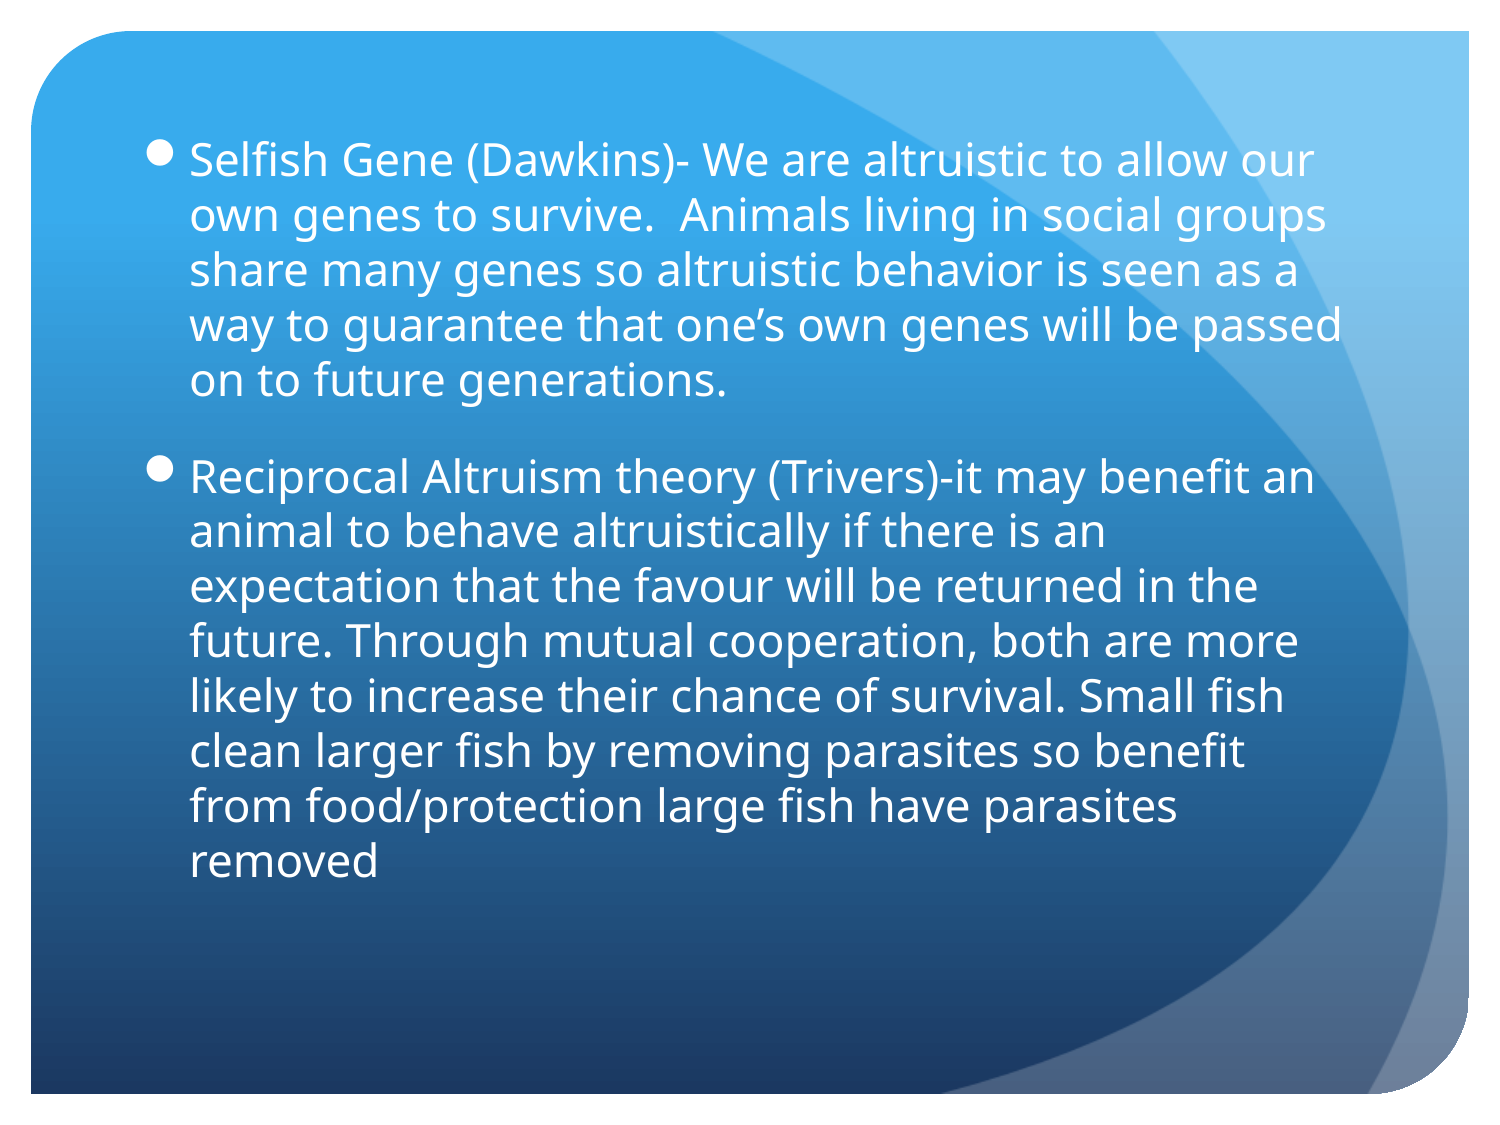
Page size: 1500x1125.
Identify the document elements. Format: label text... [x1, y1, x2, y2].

list Selfish Gene (Dawkins)- We are altruistic to allow our own genes to survive. Animals living in social groups share many genes so altruistic behavior is seen as a way to guarantee that one’s own genes will be passed on to future generations. Reciprocal Altruism theory (Trivers)-it may benefit an animal to behave altruistically if there is an expectation that the favour will be returned in the future. Through mutual cooperation, both are more likely to increase their chance of survival. Small fish clean larger fish by removing parasites so benefit from food/protection large fish have parasites removed [127, 123, 1372, 991]
picture [24, 30, 1473, 1094]
